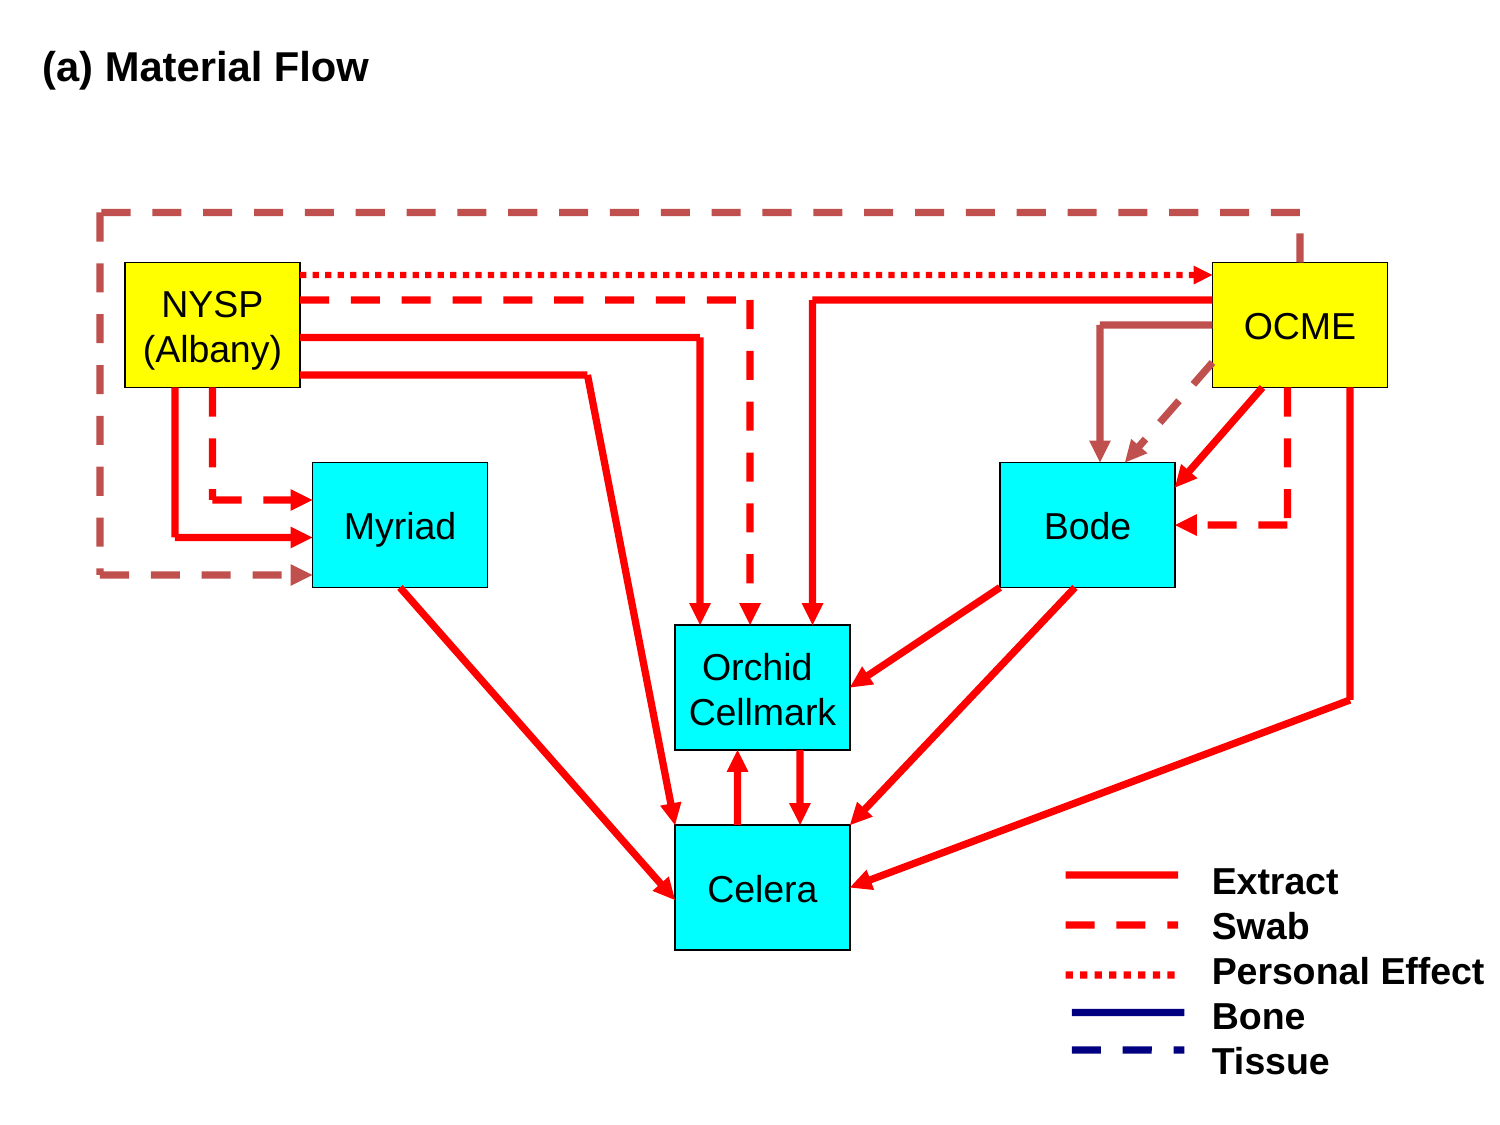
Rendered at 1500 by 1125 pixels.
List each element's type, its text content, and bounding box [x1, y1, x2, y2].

text_box [1174, 387, 1263, 488]
text_box [587, 374, 679, 826]
text_box Myriad [312, 462, 488, 588]
text_box [1125, 446, 1140, 463]
text_box [1174, 518, 1188, 532]
text_box [300, 493, 313, 507]
text_box NYSP (Albany) [125, 262, 300, 388]
text_box Bode [999, 462, 1175, 588]
text_box Extract Swab Personal Effect Bone Tissue [1197, 849, 1500, 1090]
text_box [693, 337, 707, 625]
text_box [849, 699, 1351, 889]
text_box Celera [675, 825, 850, 950]
text_box (a) Material Flow [27, 32, 494, 98]
text_box [793, 749, 807, 826]
text_box [1093, 324, 1107, 463]
text_box [174, 531, 313, 544]
text_box [731, 750, 744, 826]
text_box [849, 587, 1001, 688]
text_box [399, 587, 676, 901]
text_box [1200, 268, 1213, 282]
text_box [300, 568, 313, 582]
text_box OCME [1212, 262, 1388, 388]
text_box [849, 587, 1076, 826]
text_box [806, 301, 819, 625]
text_box [743, 611, 757, 625]
text_box Orchid Cellmark [675, 624, 850, 750]
